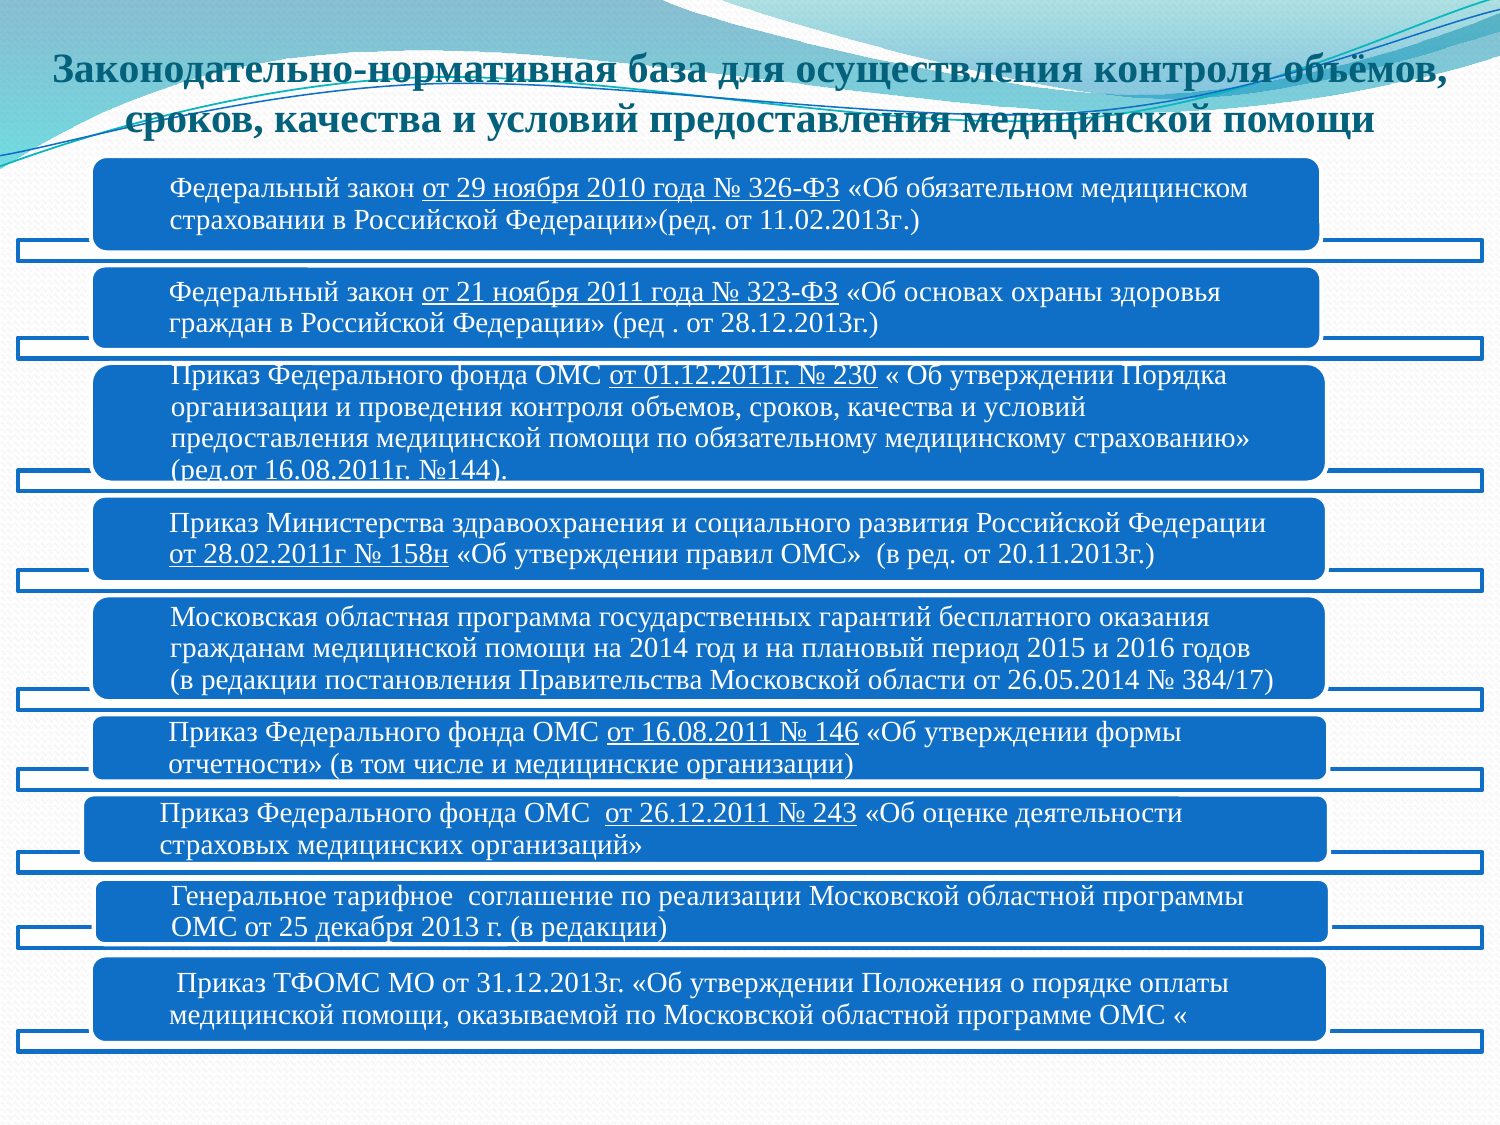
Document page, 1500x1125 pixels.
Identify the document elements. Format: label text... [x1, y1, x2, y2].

title Законодательно-нормативная база для осуществления контроля объёмов, сроков, качества и условий предоставления медицинской помощи [40, 18, 1460, 100]
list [17, 101, 1483, 1107]
